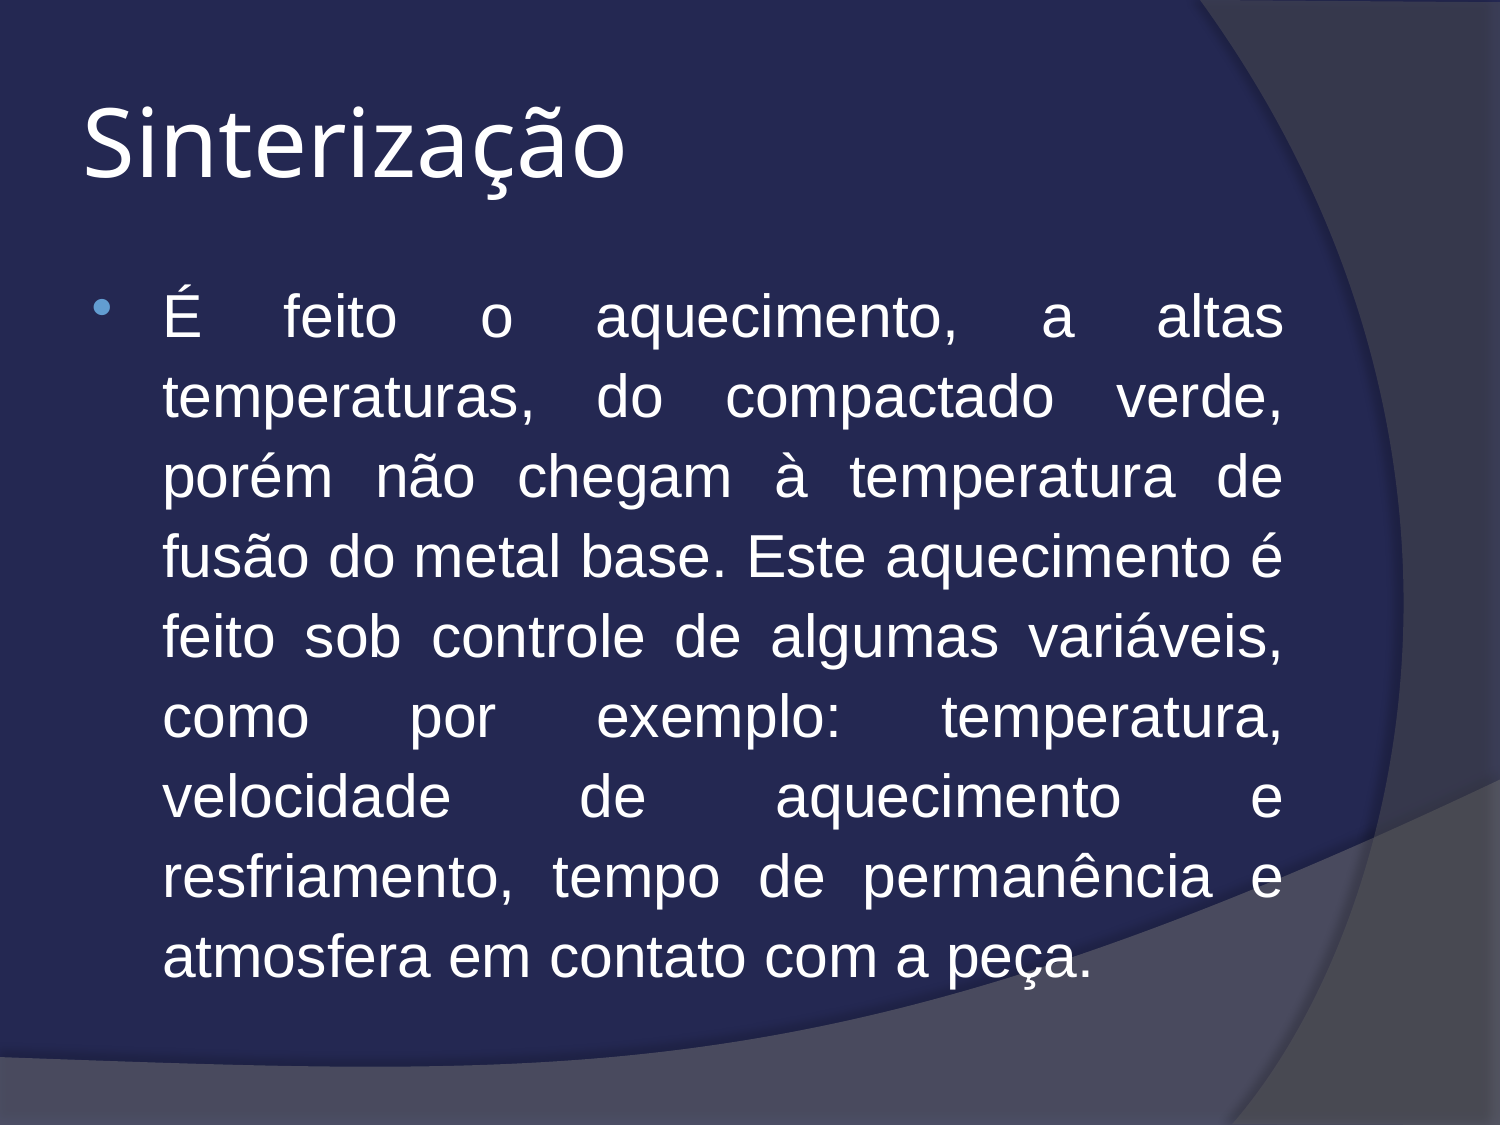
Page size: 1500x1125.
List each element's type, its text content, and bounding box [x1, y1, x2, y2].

list É feito o aquecimento, a altas temperaturas, do compactado verde, porém não chegam à temperatura de fusão do metal base. Este aquecimento é feito sob controle de algumas variáveis, como por exemplo: temperatura, velocidade de aquecimento e resfriamento, tempo de permanência e atmosfera em contato com a peça. [75, 262, 1300, 1005]
title Sinterização [75, 45, 1300, 233]
